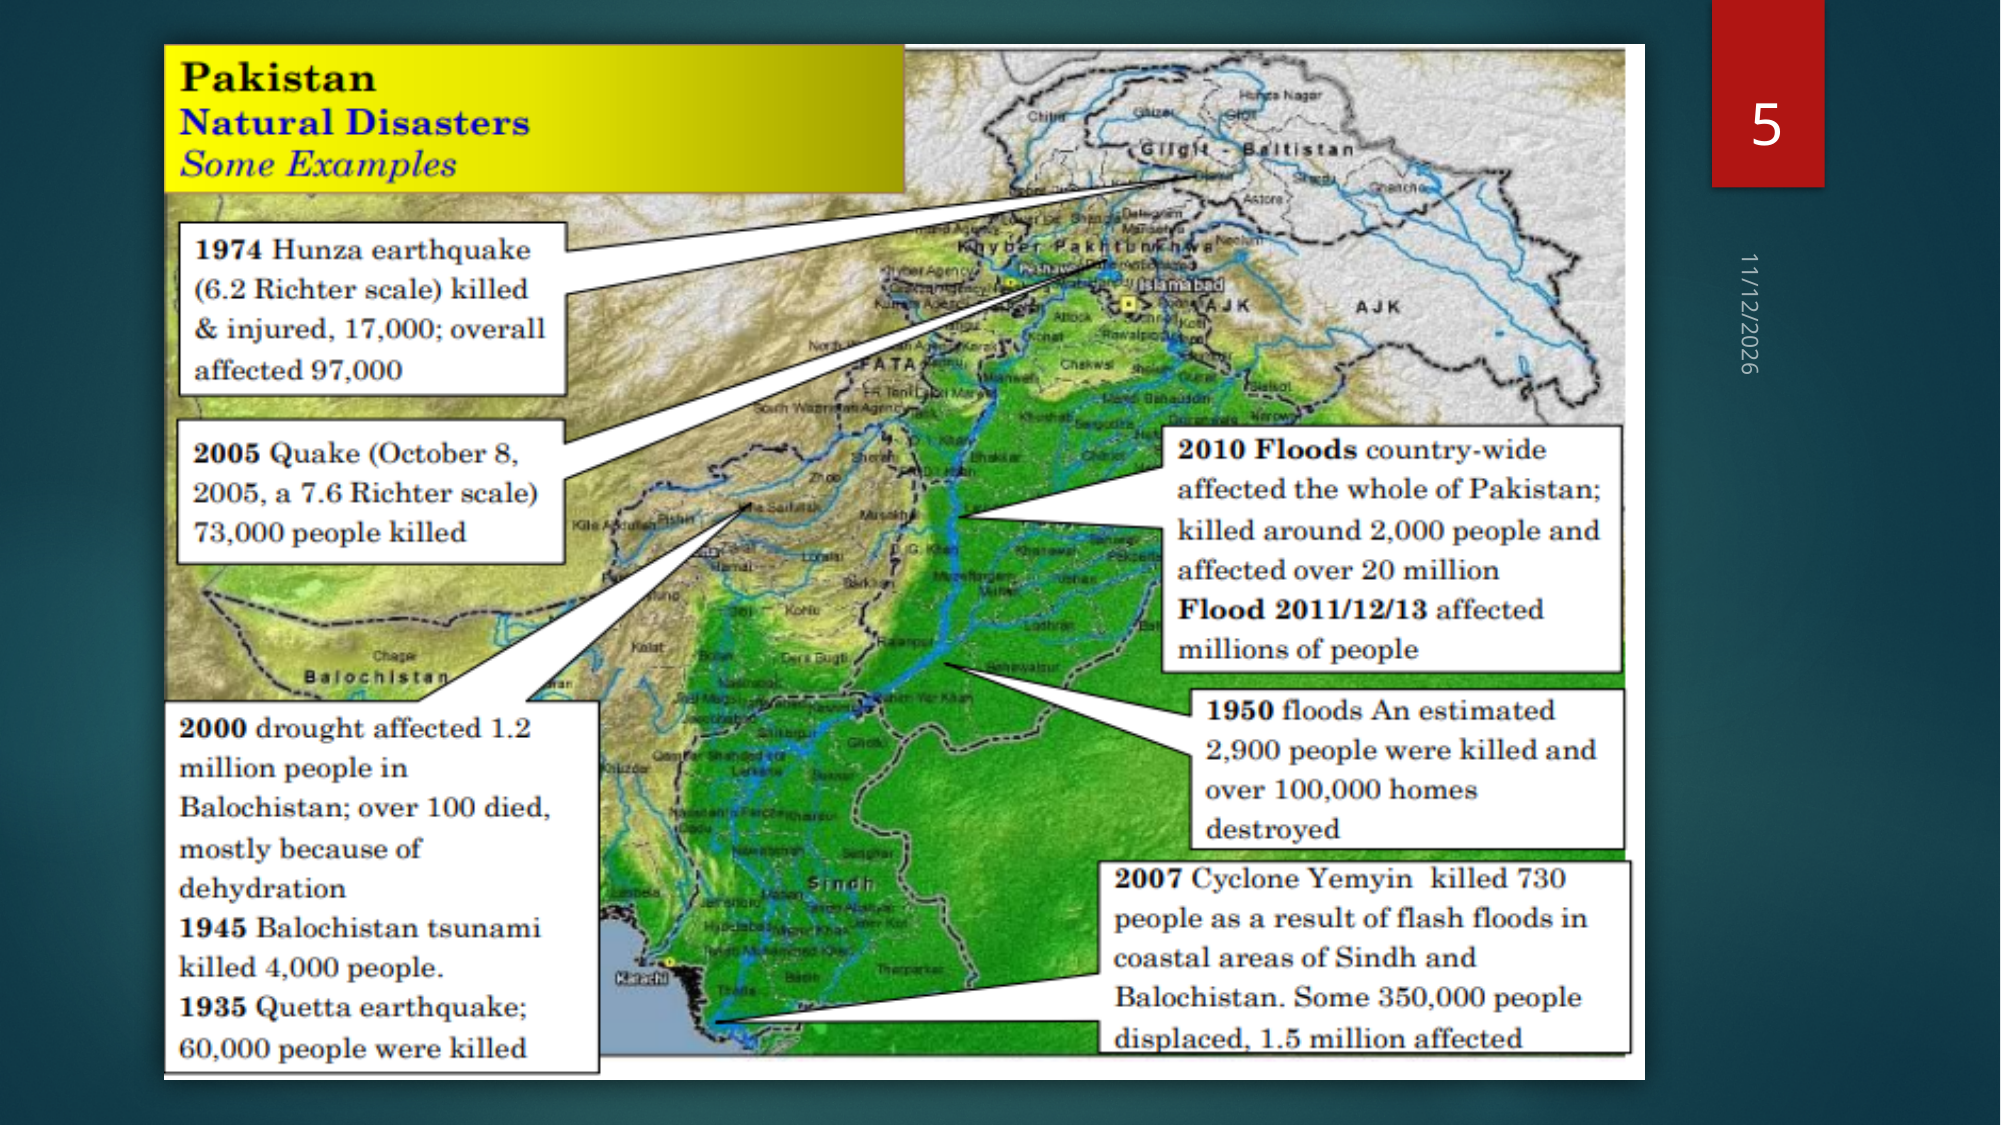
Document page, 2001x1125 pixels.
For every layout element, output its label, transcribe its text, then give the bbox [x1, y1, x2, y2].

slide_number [1722, 237, 1773, 400]
slide_number 5 [1698, 48, 1836, 175]
picture [0, 0, 1646, 1125]
